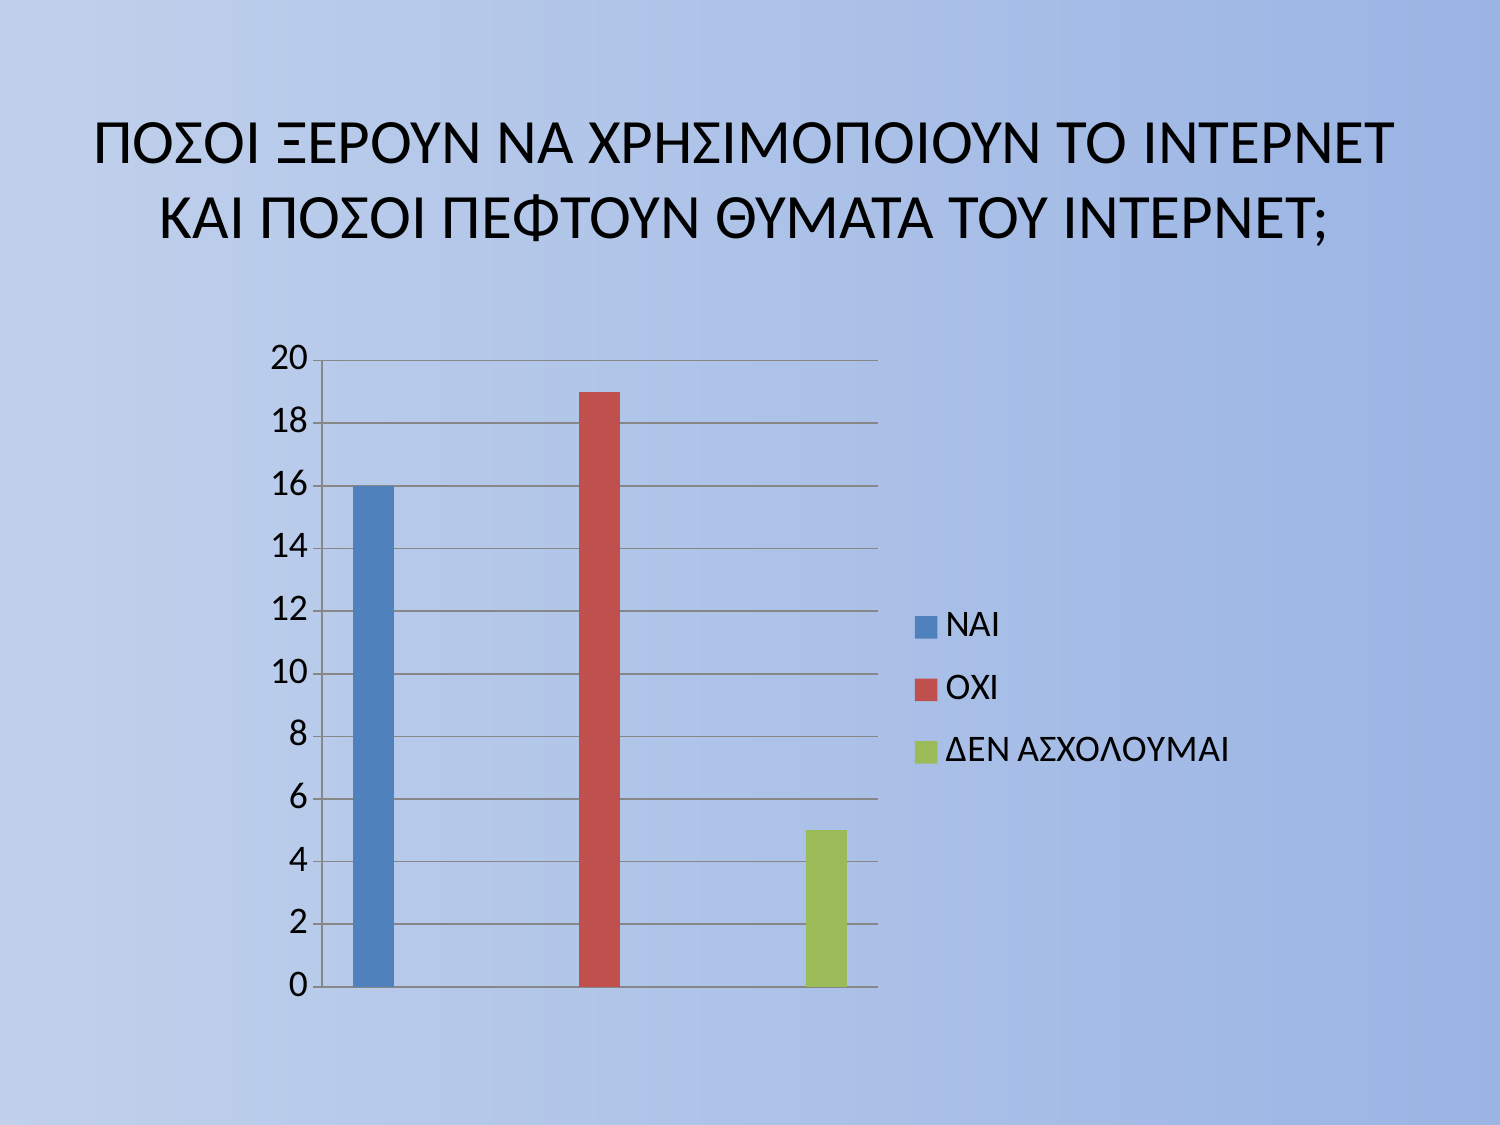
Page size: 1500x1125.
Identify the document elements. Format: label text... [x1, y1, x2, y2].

chart [249, 327, 1251, 1020]
title ΠΟΣΟΙ ΞΕΡΟΥΝ ΝΑ ΧΡΗΣΙΜΟΠΟΙΟΥΝ ΤΟ ΙΝΤΕΡΝΕΤ ΚΑΙ ΠΟΣΟΙ ΠΕΦΤΟΥΝ ΘΥΜΑΤΑ ΤΟΥ ΙΝΤΕΡΝΕΤ; [70, 82, 1421, 270]
